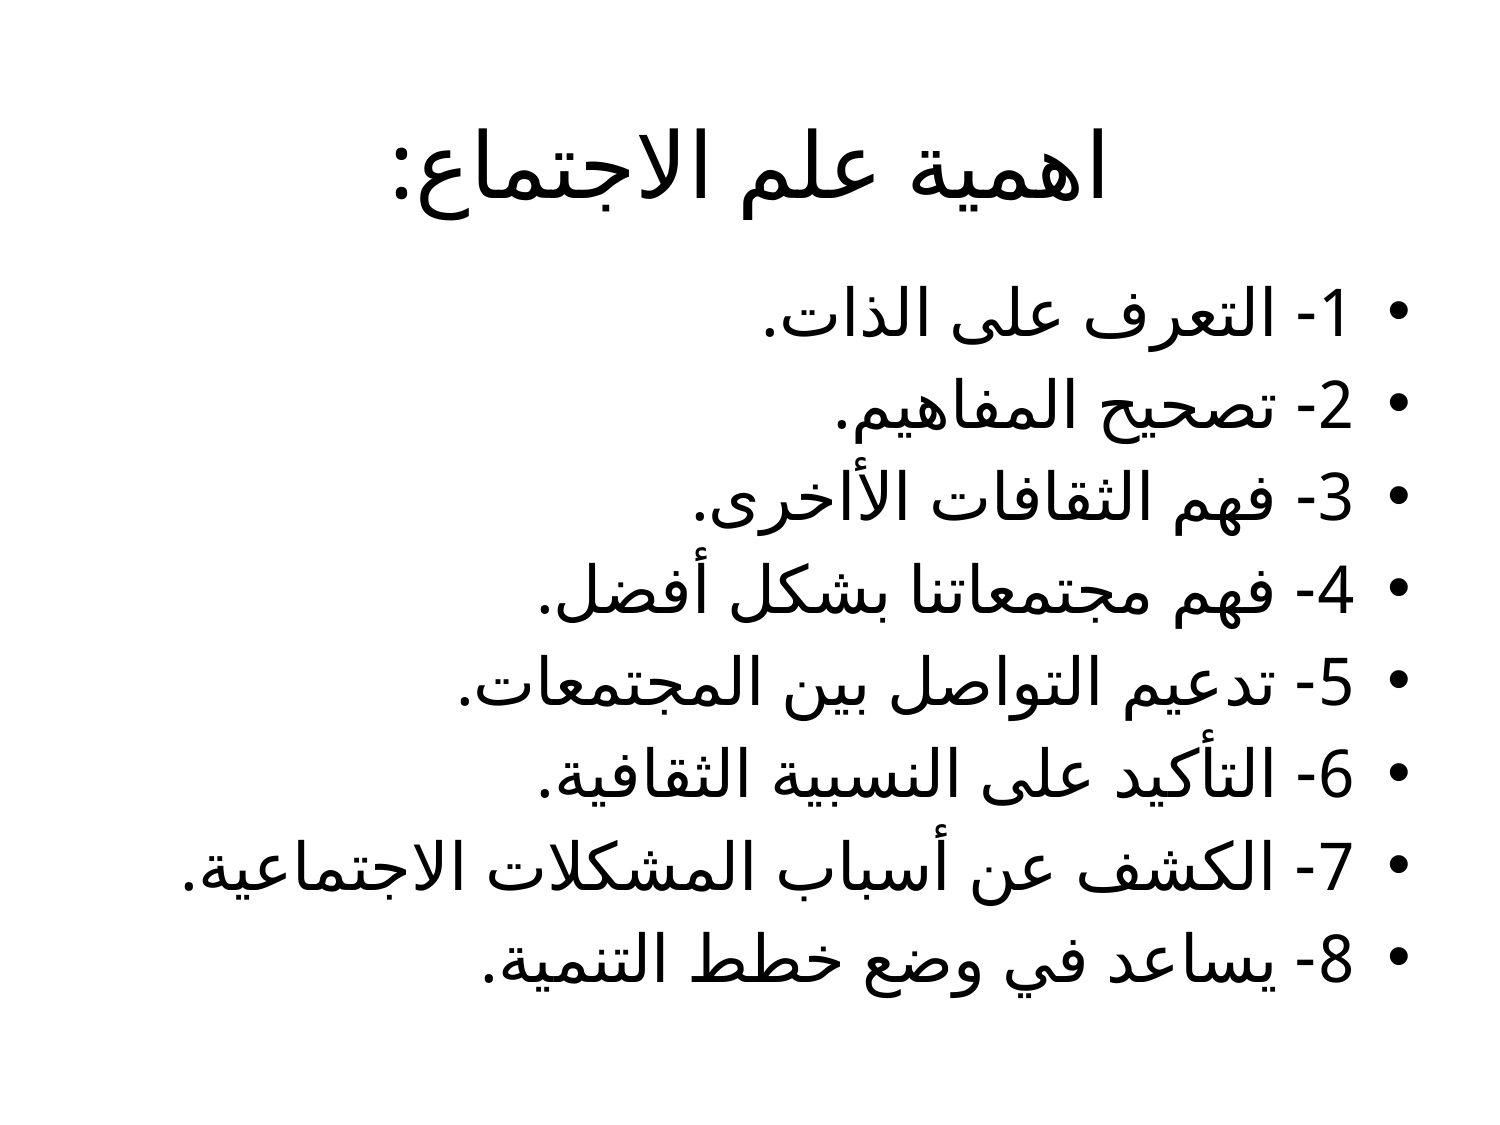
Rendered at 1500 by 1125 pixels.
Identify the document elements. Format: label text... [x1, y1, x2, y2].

list 1- التعرف على الذات. 2- تصحيح المفاهيم. 3- فهم الثقافات الأاخرى. 4- فهم مجتمعاتنا بشكل أفضل. 5- تدعيم التواصل بين المجتمعات. 6- التأكيد على النسبية الثقافية. 7- الكشف عن أسباب المشكلات الاجتماعية. 8- يساعد في وضع خطط التنمية. [75, 262, 1425, 1005]
title اهمية علم الاجتماع: [75, 67, 1425, 256]
